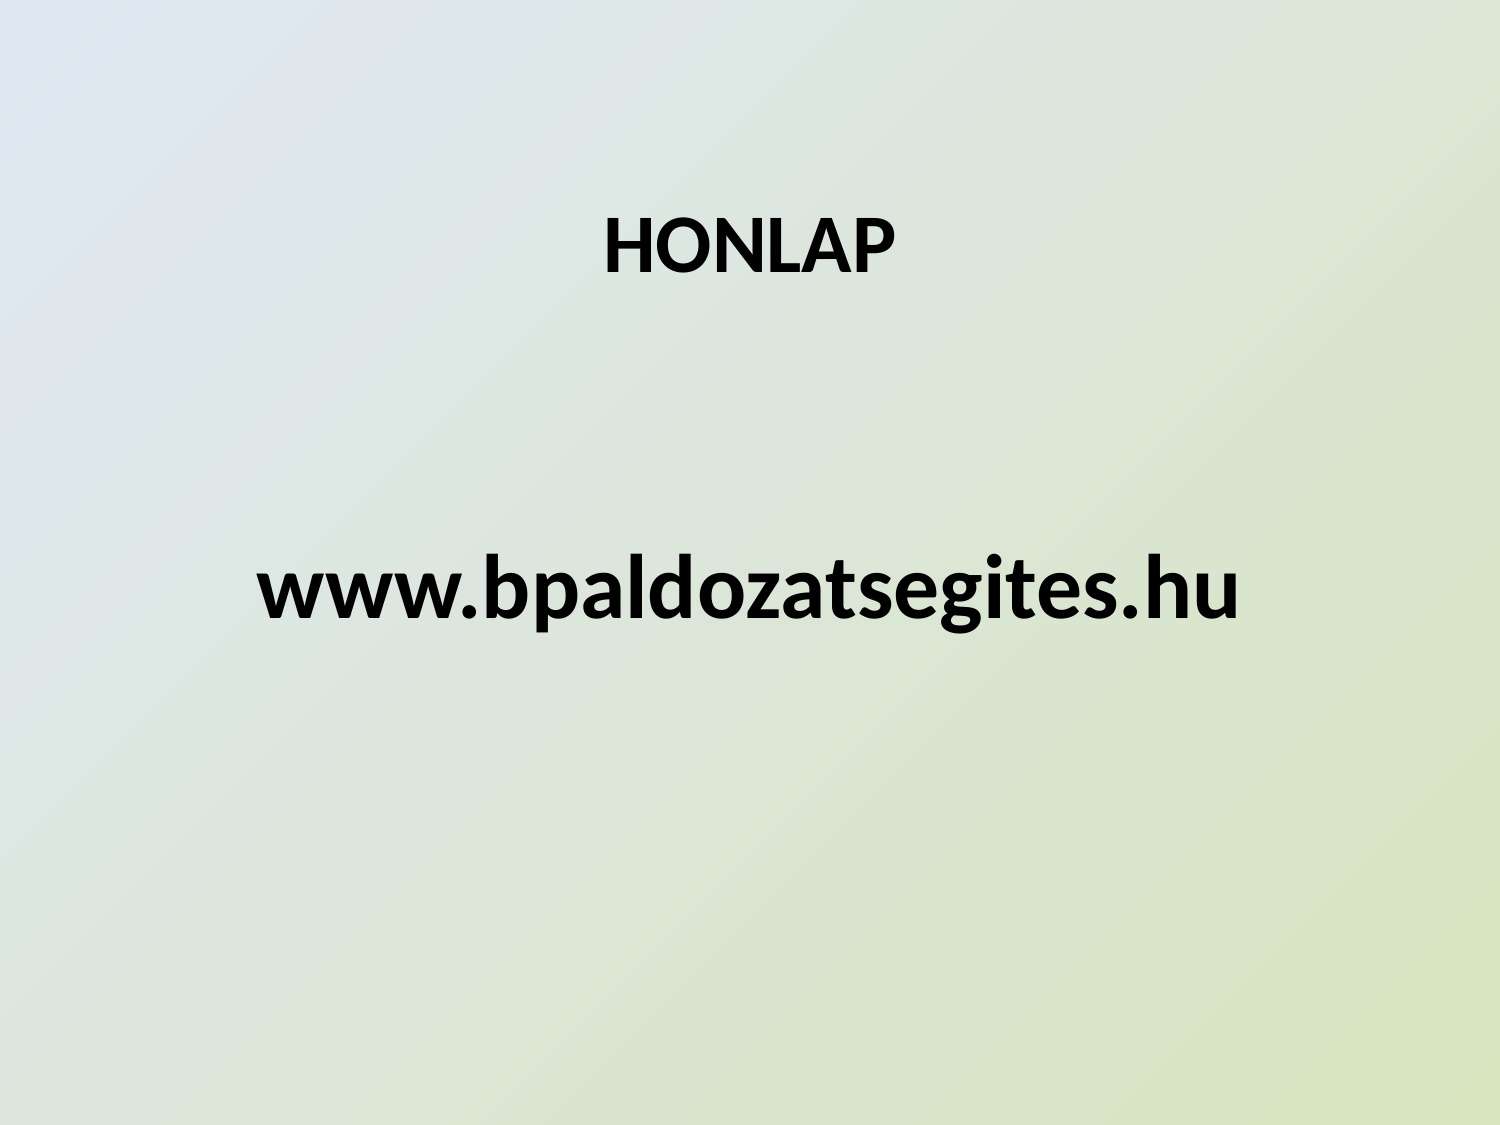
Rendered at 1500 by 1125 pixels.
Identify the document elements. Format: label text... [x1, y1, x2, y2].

title HONLAP [74, 44, 1426, 233]
list www.bpaldozatsegites.hu [74, 262, 1426, 1006]
